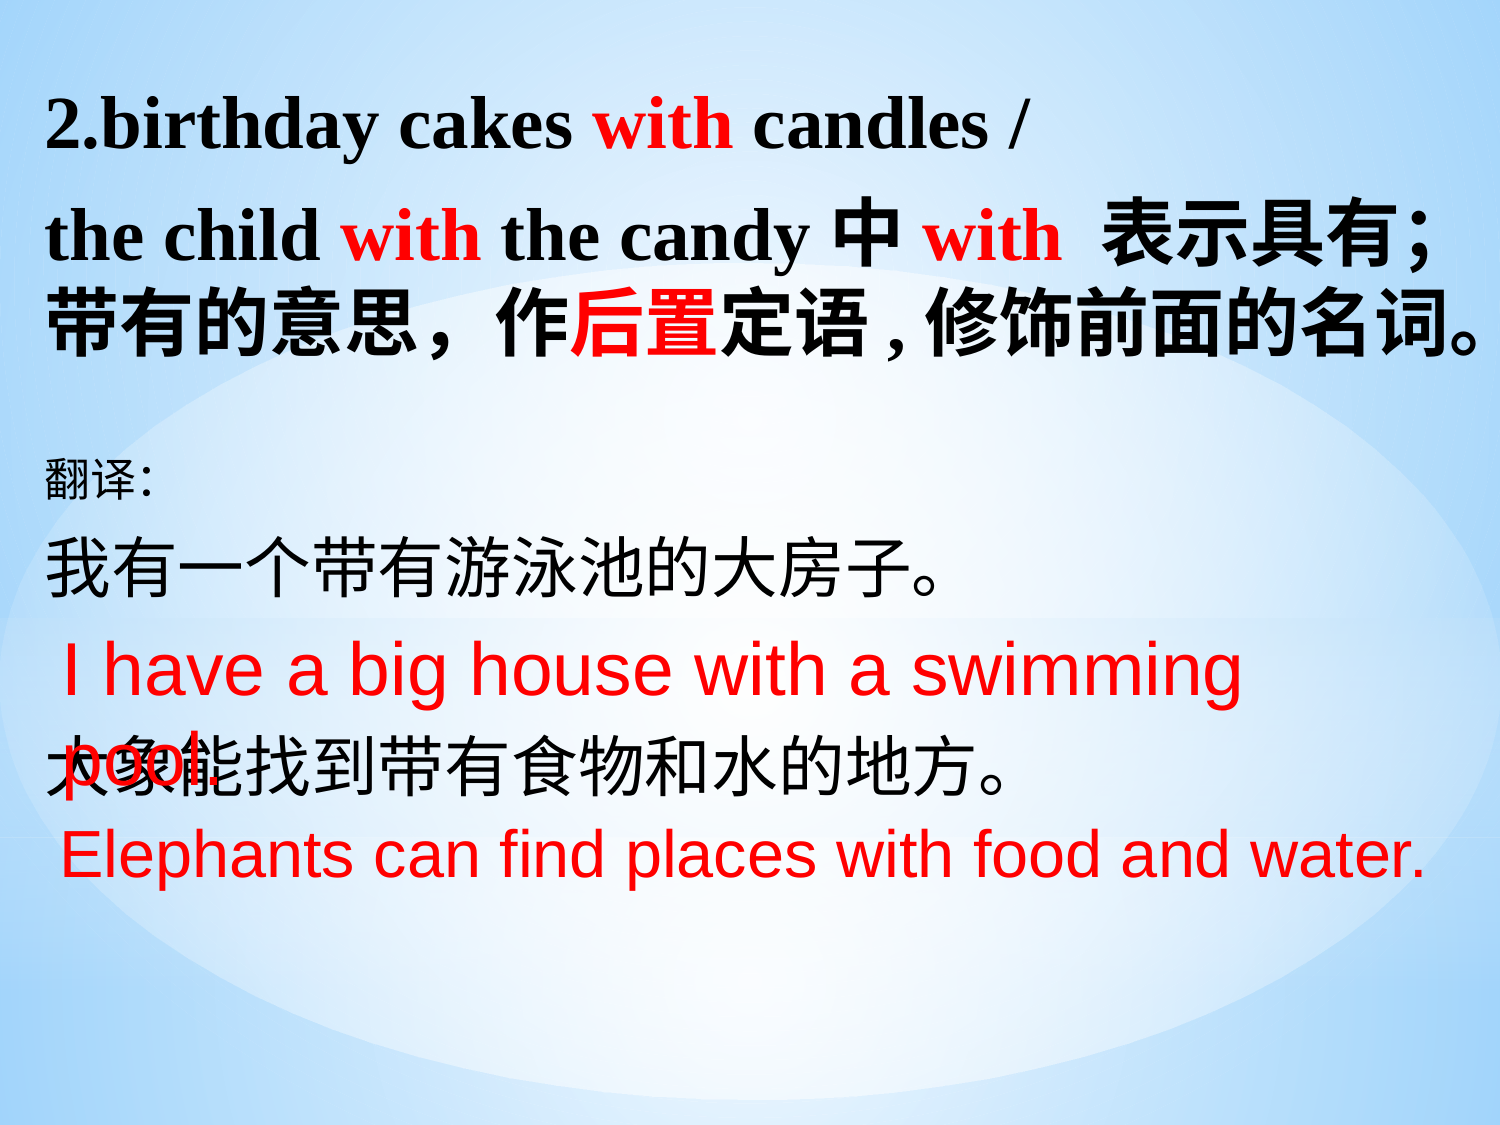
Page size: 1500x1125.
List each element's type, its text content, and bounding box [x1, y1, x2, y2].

list 2.birthday cakes with candles / the child with the candy中with 表示具有；带有的意思，作后置定语,修饰前面的名词。 翻译： 我有一个带有游泳池的大房子。 大象能找到带有食物和水的地方。 [29, 66, 1500, 1019]
text_box Elephants can find places with food and water. [44, 803, 1485, 898]
text_box I have a big house with a swimming pool. [46, 613, 1427, 803]
